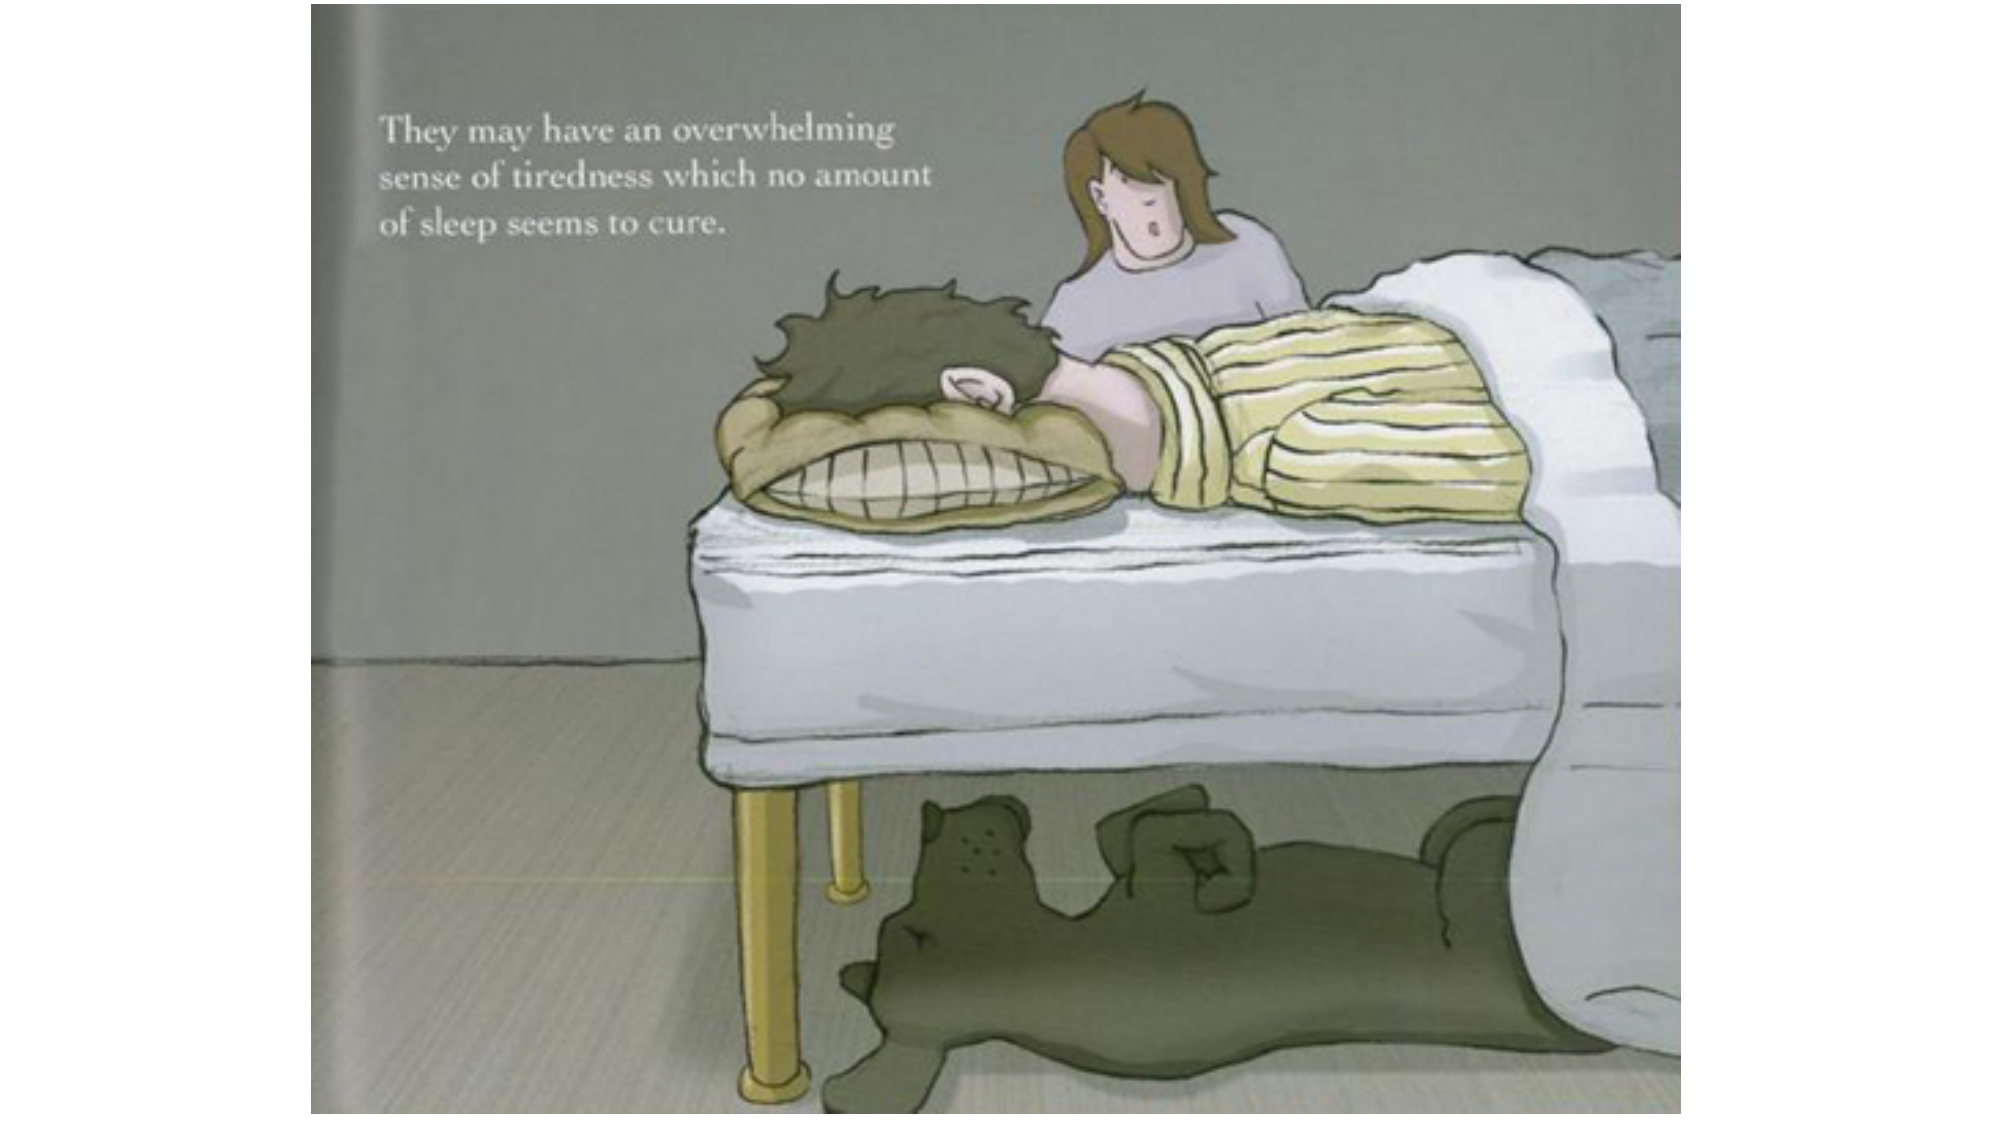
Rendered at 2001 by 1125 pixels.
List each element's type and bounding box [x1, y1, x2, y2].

picture [311, 4, 1681, 1115]
